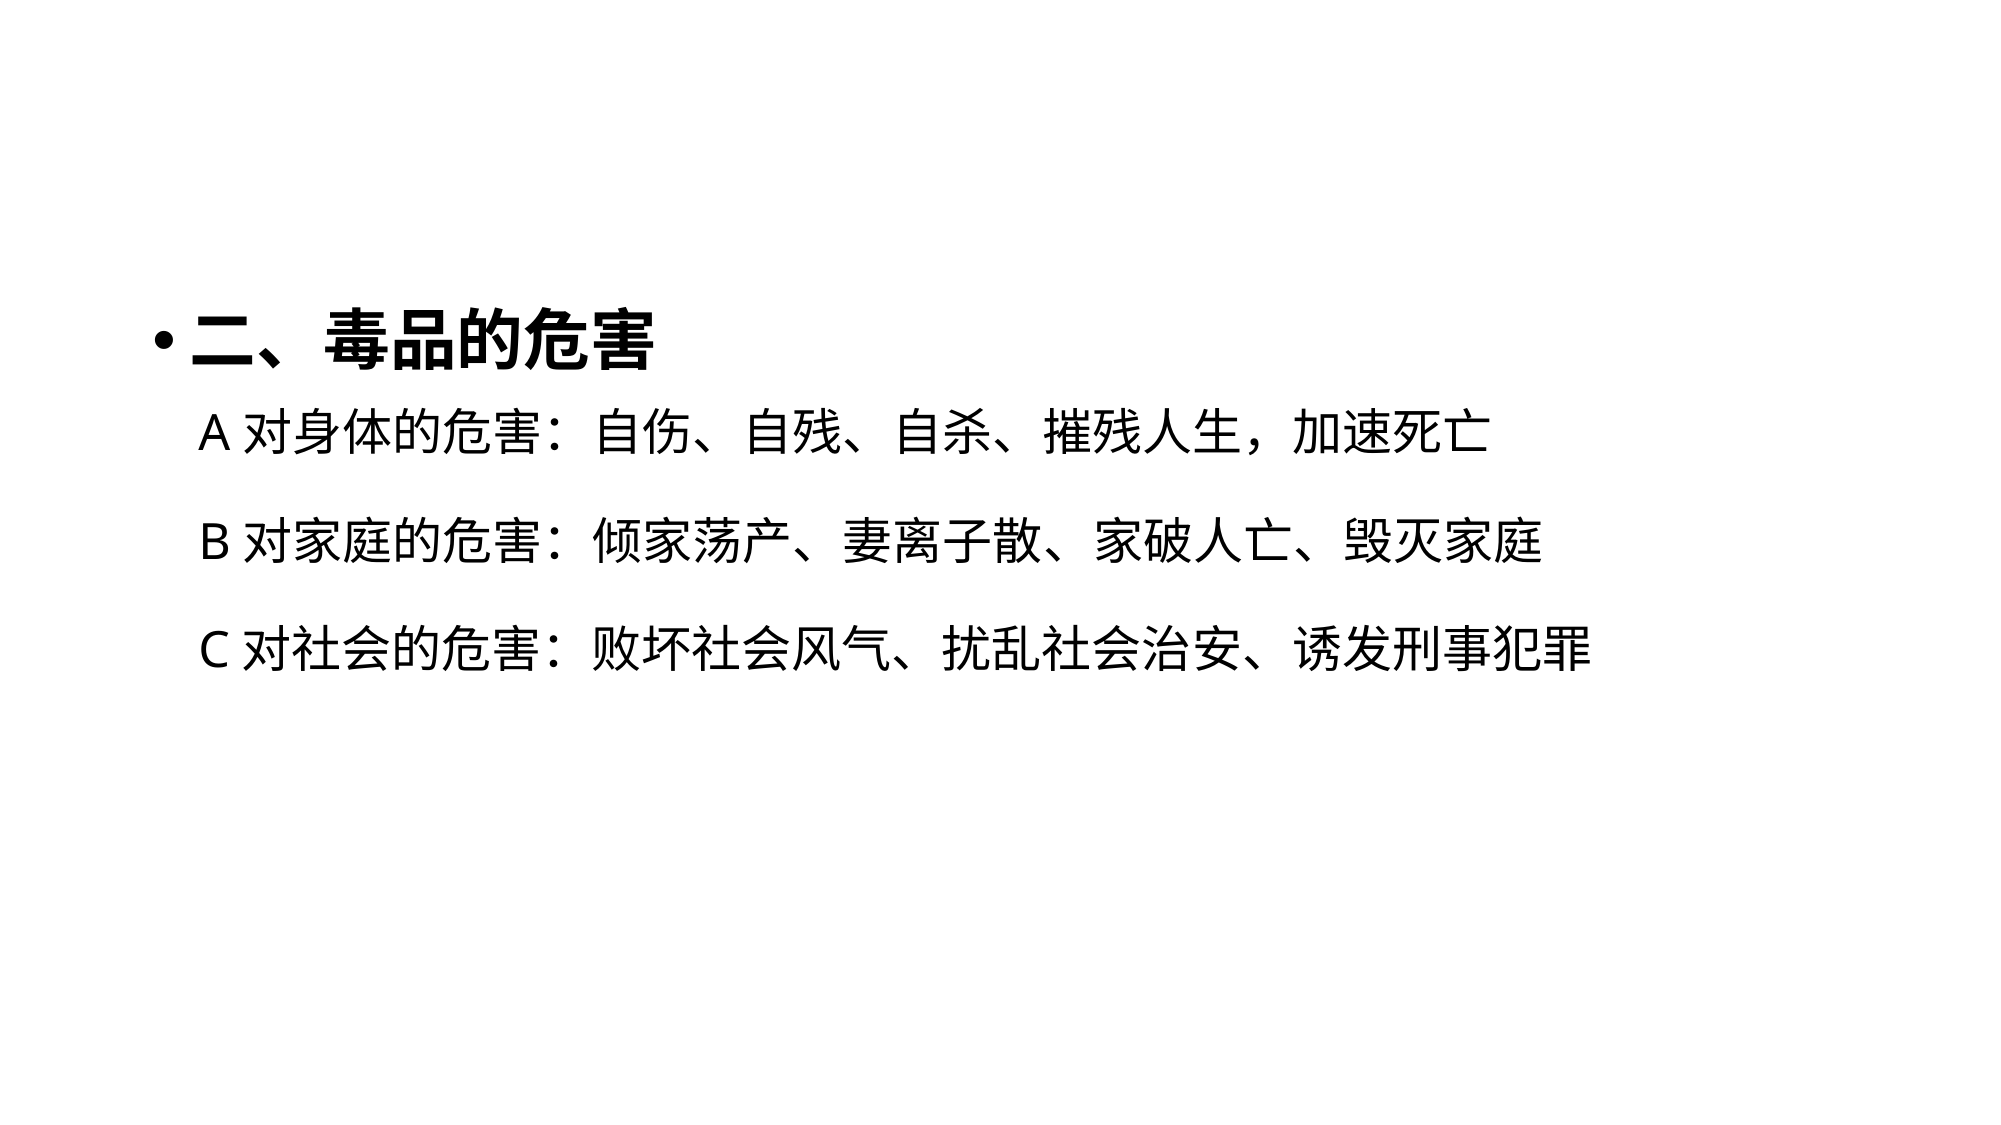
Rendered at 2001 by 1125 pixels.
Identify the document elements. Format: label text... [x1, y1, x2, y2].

list 二、毒品的危害 A对身体的危害：自伤、自残、自杀、摧残人生，加速死亡 B对家庭的危害：倾家荡产、妻离子散、家破人亡、毁灭家庭 C对社会的危害：败坏社会风气、扰乱社会治安、诱发刑事犯罪 [137, 299, 1863, 1014]
